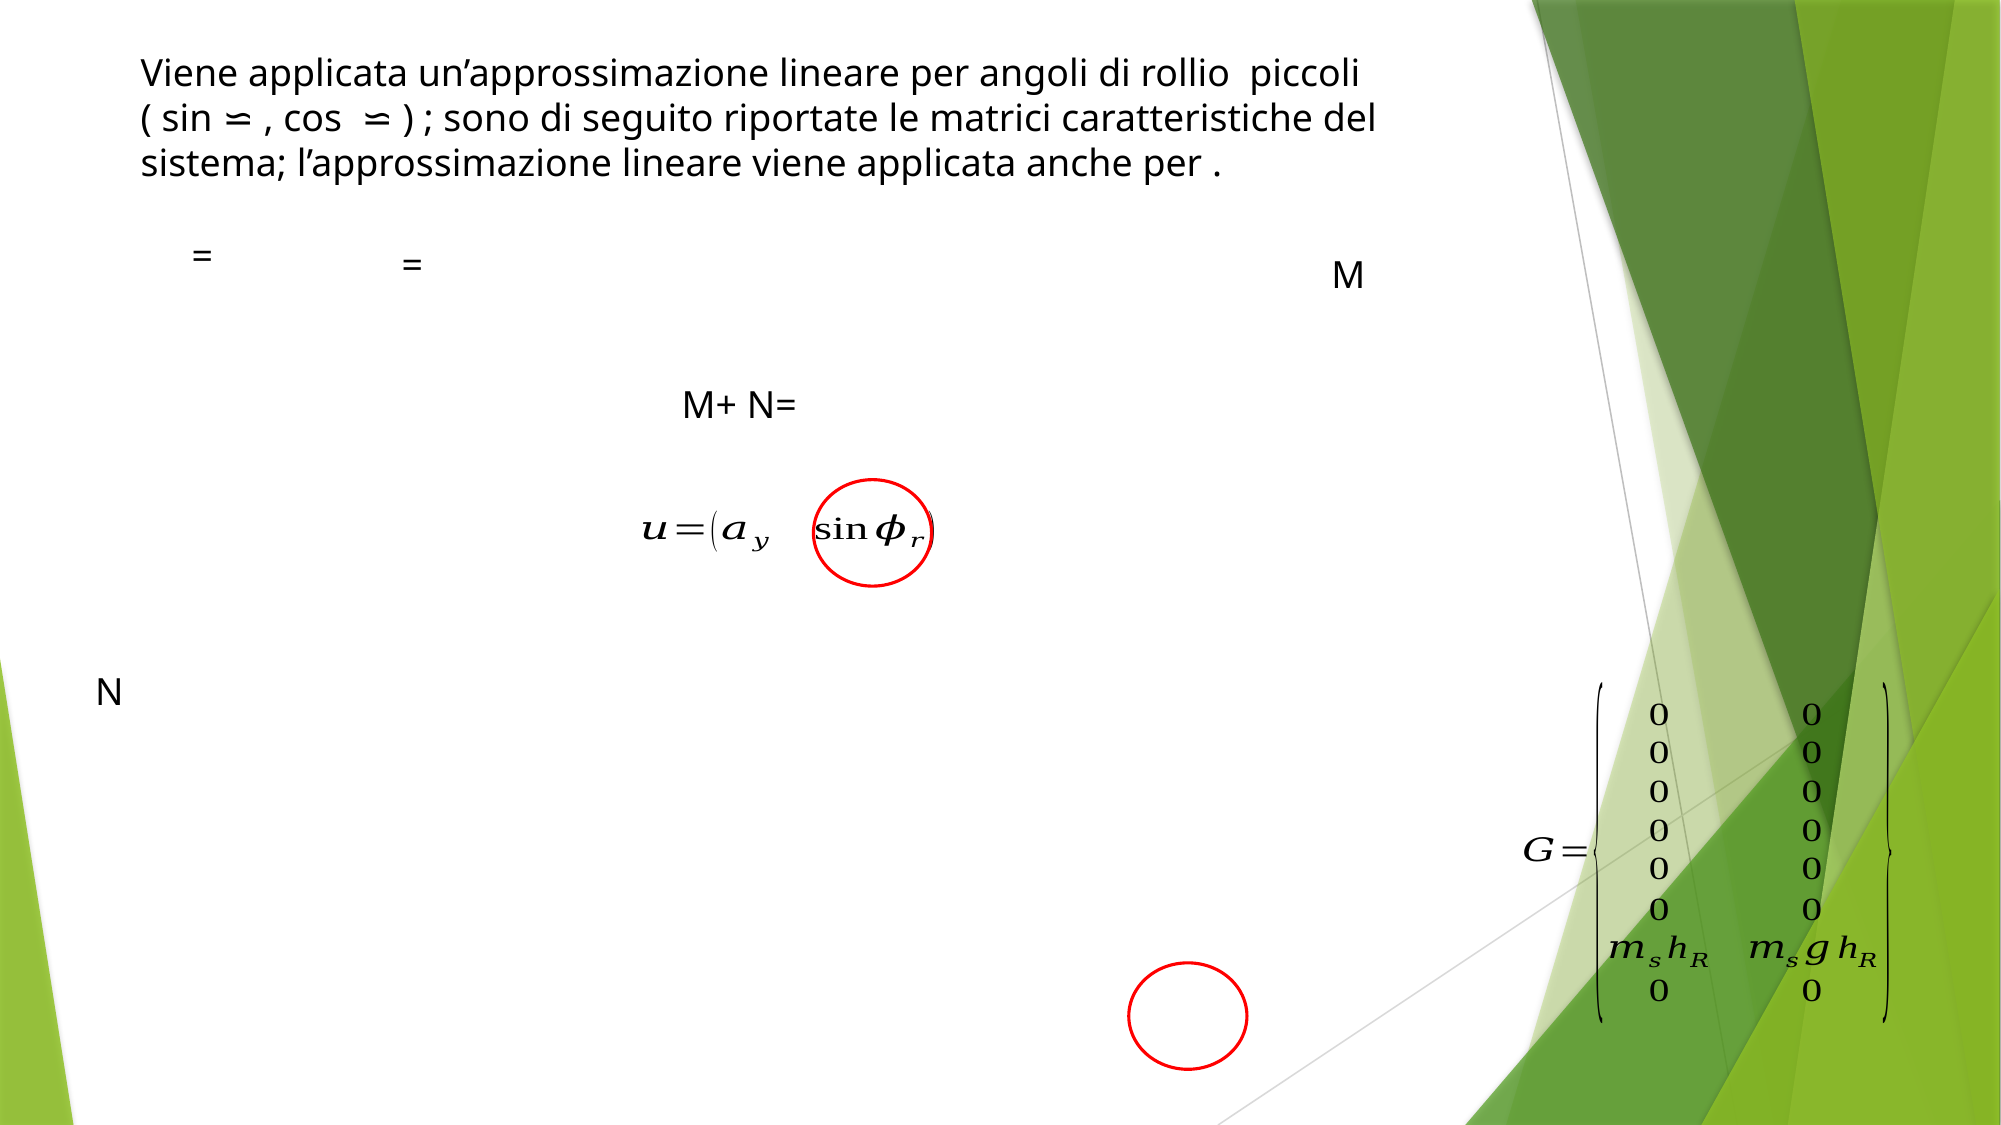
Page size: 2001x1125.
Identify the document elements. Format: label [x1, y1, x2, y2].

text_box [811, 478, 934, 588]
text_box [1127, 961, 1249, 1071]
